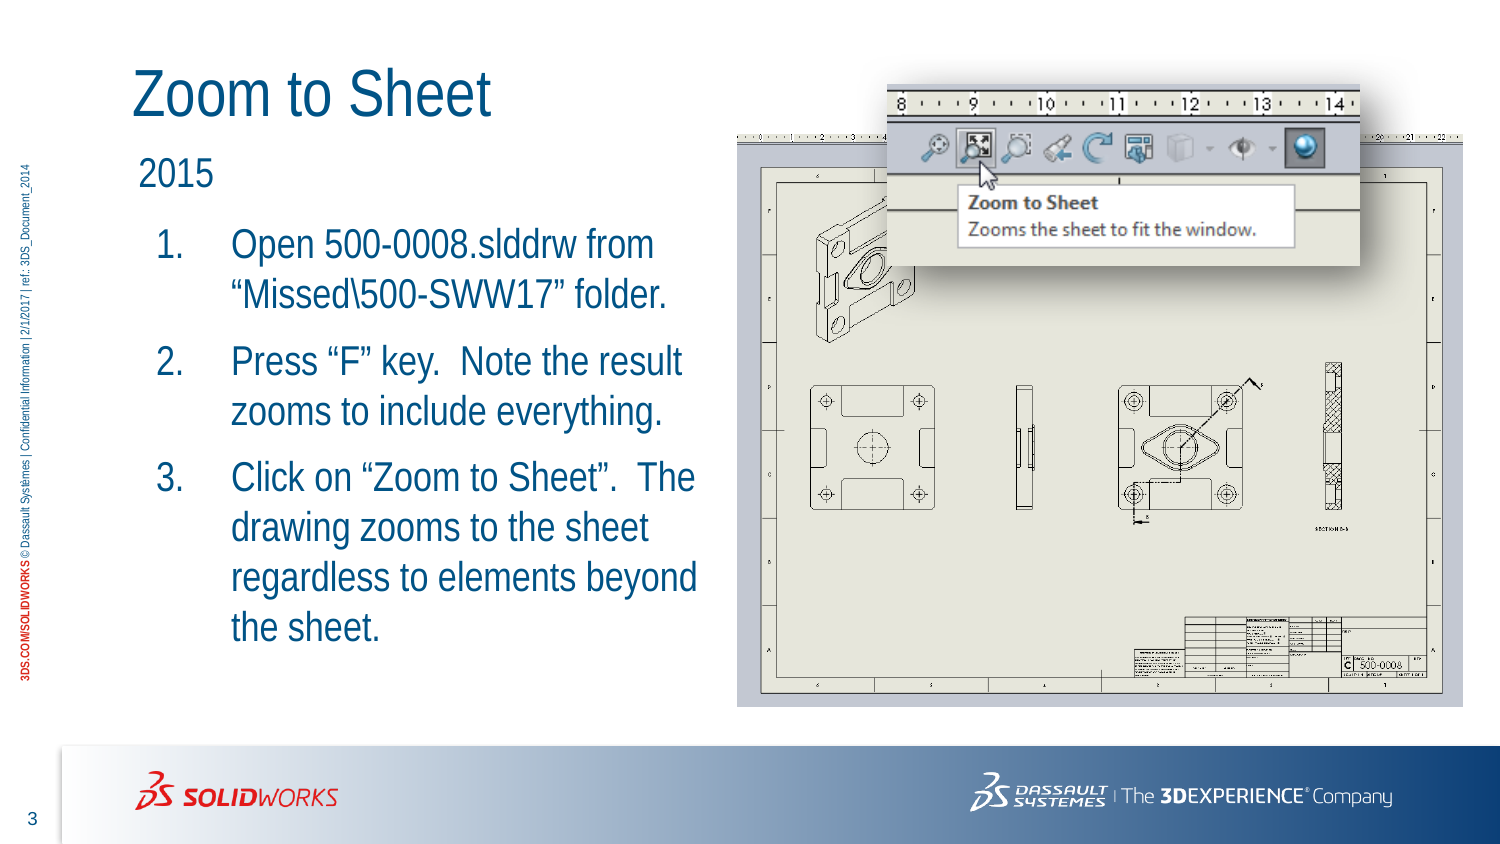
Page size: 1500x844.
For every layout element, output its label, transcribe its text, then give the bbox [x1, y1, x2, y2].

picture [135, 771, 338, 810]
list Open 500-0008.slddrw from “Missed\500-SWW17” folder. Press “F” key. Note the result zooms to include everything. Click on “Zoom to Sheet”. The drawing zooms to the sheet regardless to elements beyond the sheet. [141, 209, 738, 729]
picture [737, 84, 1463, 708]
picture [962, 771, 1400, 812]
list 2015 [123, 138, 732, 204]
title Zoom to Sheet [118, 59, 1418, 121]
